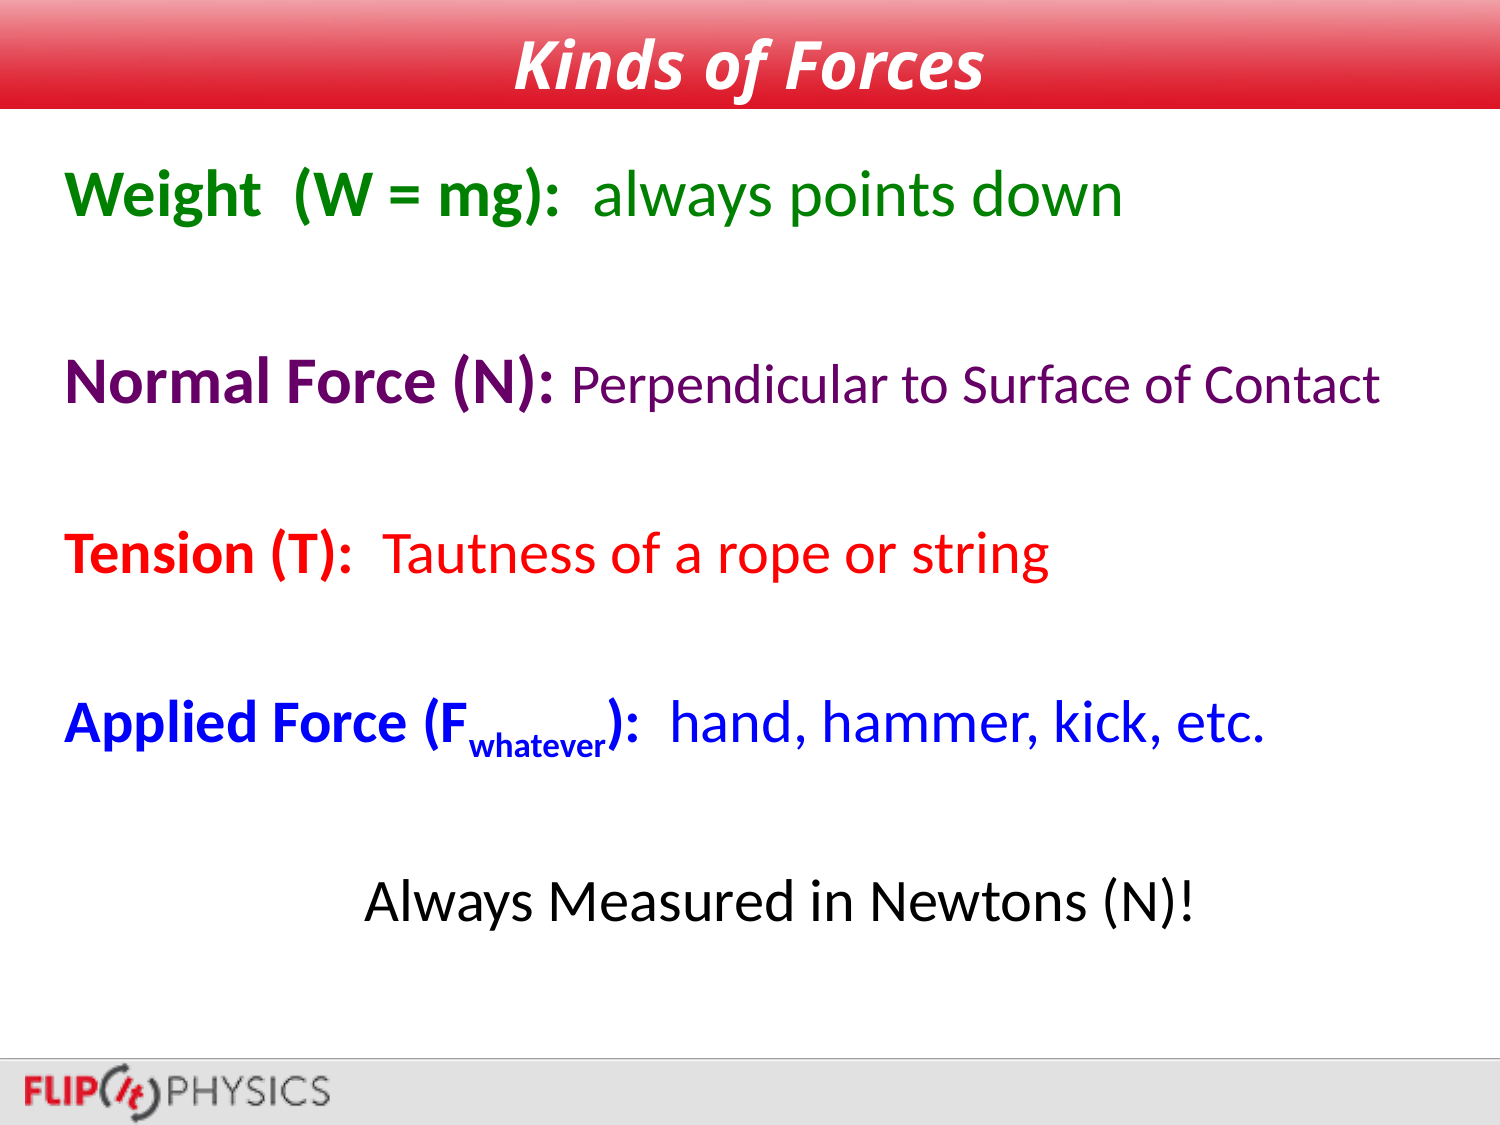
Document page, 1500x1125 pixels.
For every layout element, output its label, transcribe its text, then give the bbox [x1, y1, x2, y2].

picture [0, 1058, 1500, 1125]
list Weight (W = mg): always points down Normal Force (N): Perpendicular to Surface of Contact Tension (T): Tautness of a rope or string Applied Force (Fwhatever): hand, hammer, kick, etc. Always Measured in Newtons (N)! [50, 142, 1445, 1020]
title Kinds of Forces [75, 15, 1425, 91]
picture [0, 0, 1500, 109]
